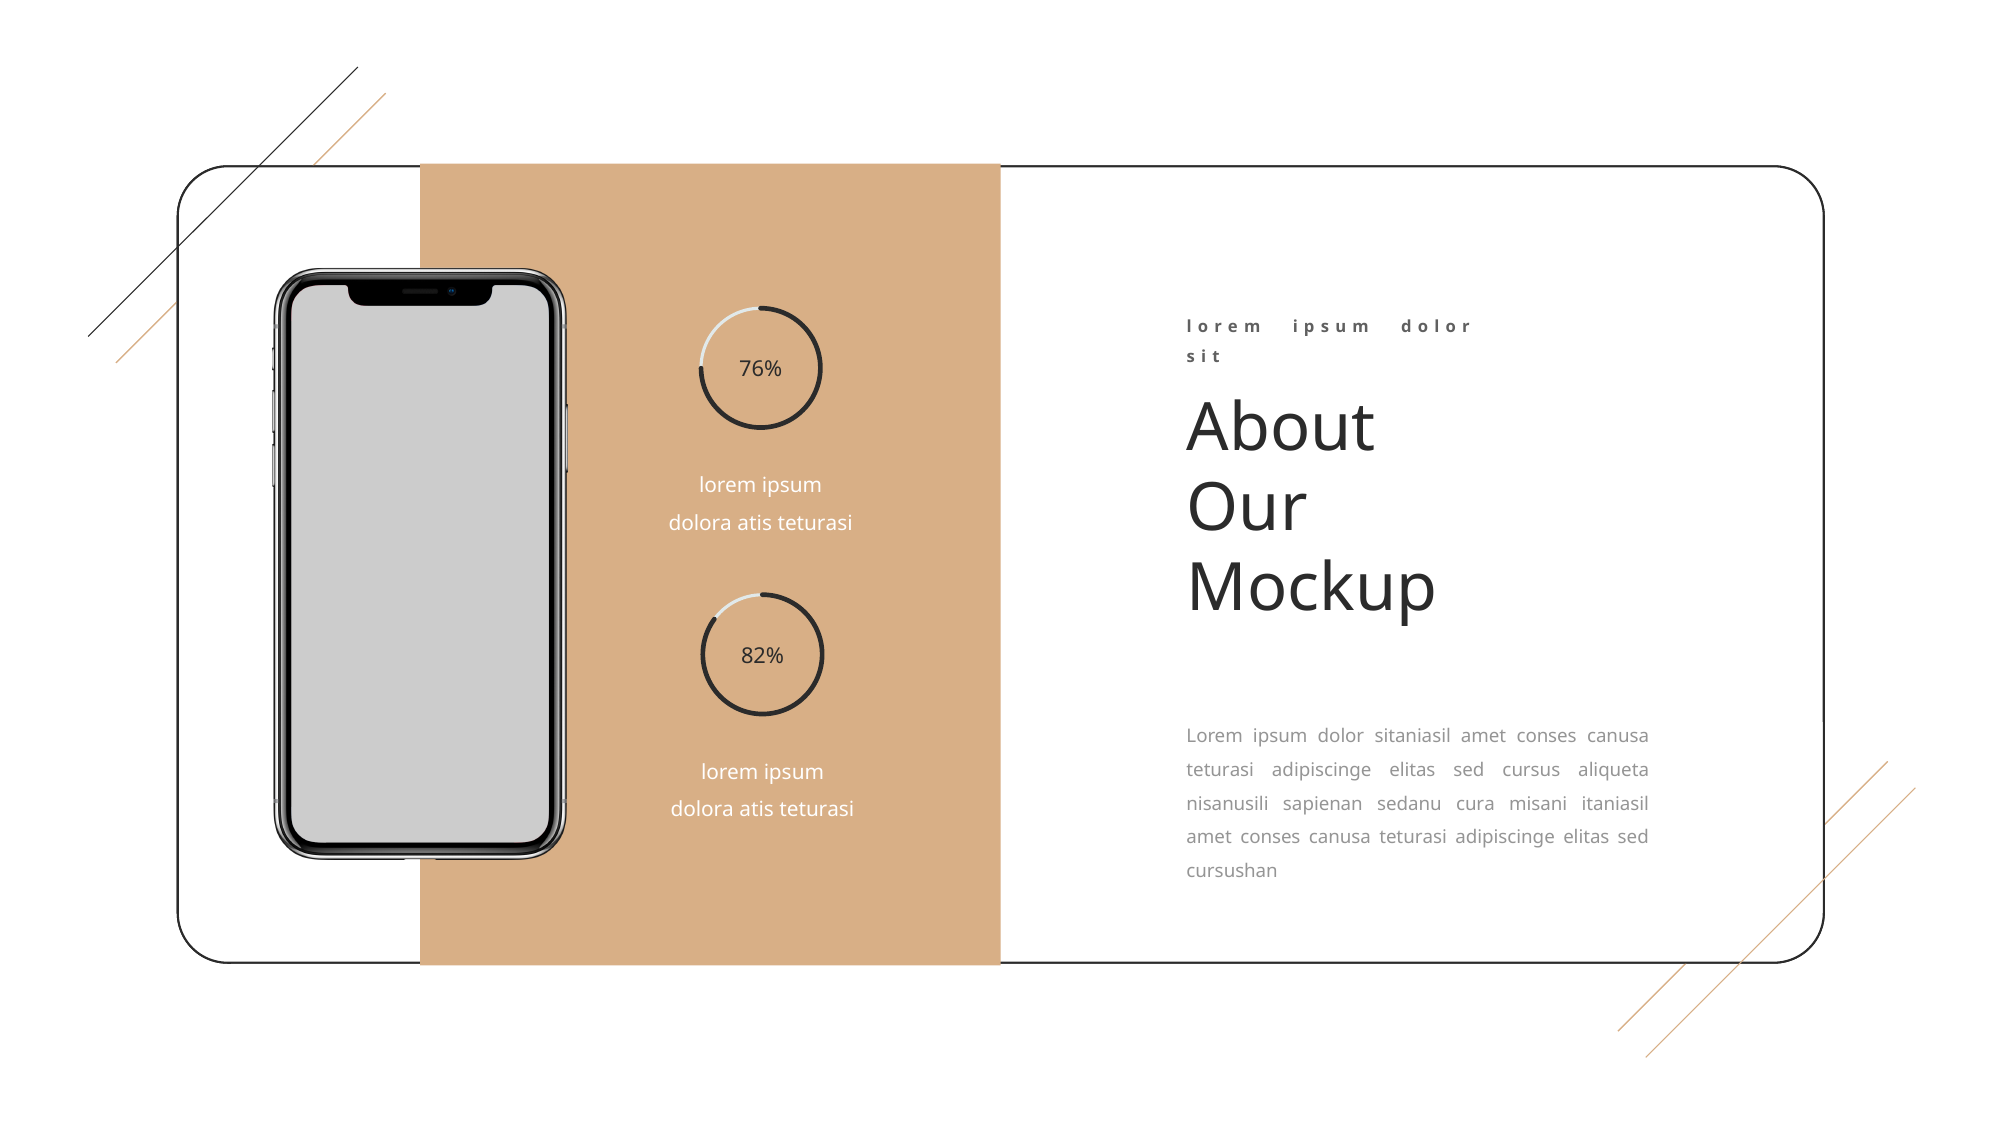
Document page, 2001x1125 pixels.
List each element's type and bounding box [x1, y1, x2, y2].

text_box [1645, 787, 1916, 1058]
picture [271, 266, 569, 867]
text_box [653, 308, 870, 825]
text_box [88, 66, 358, 337]
text_box [1171, 298, 1664, 853]
